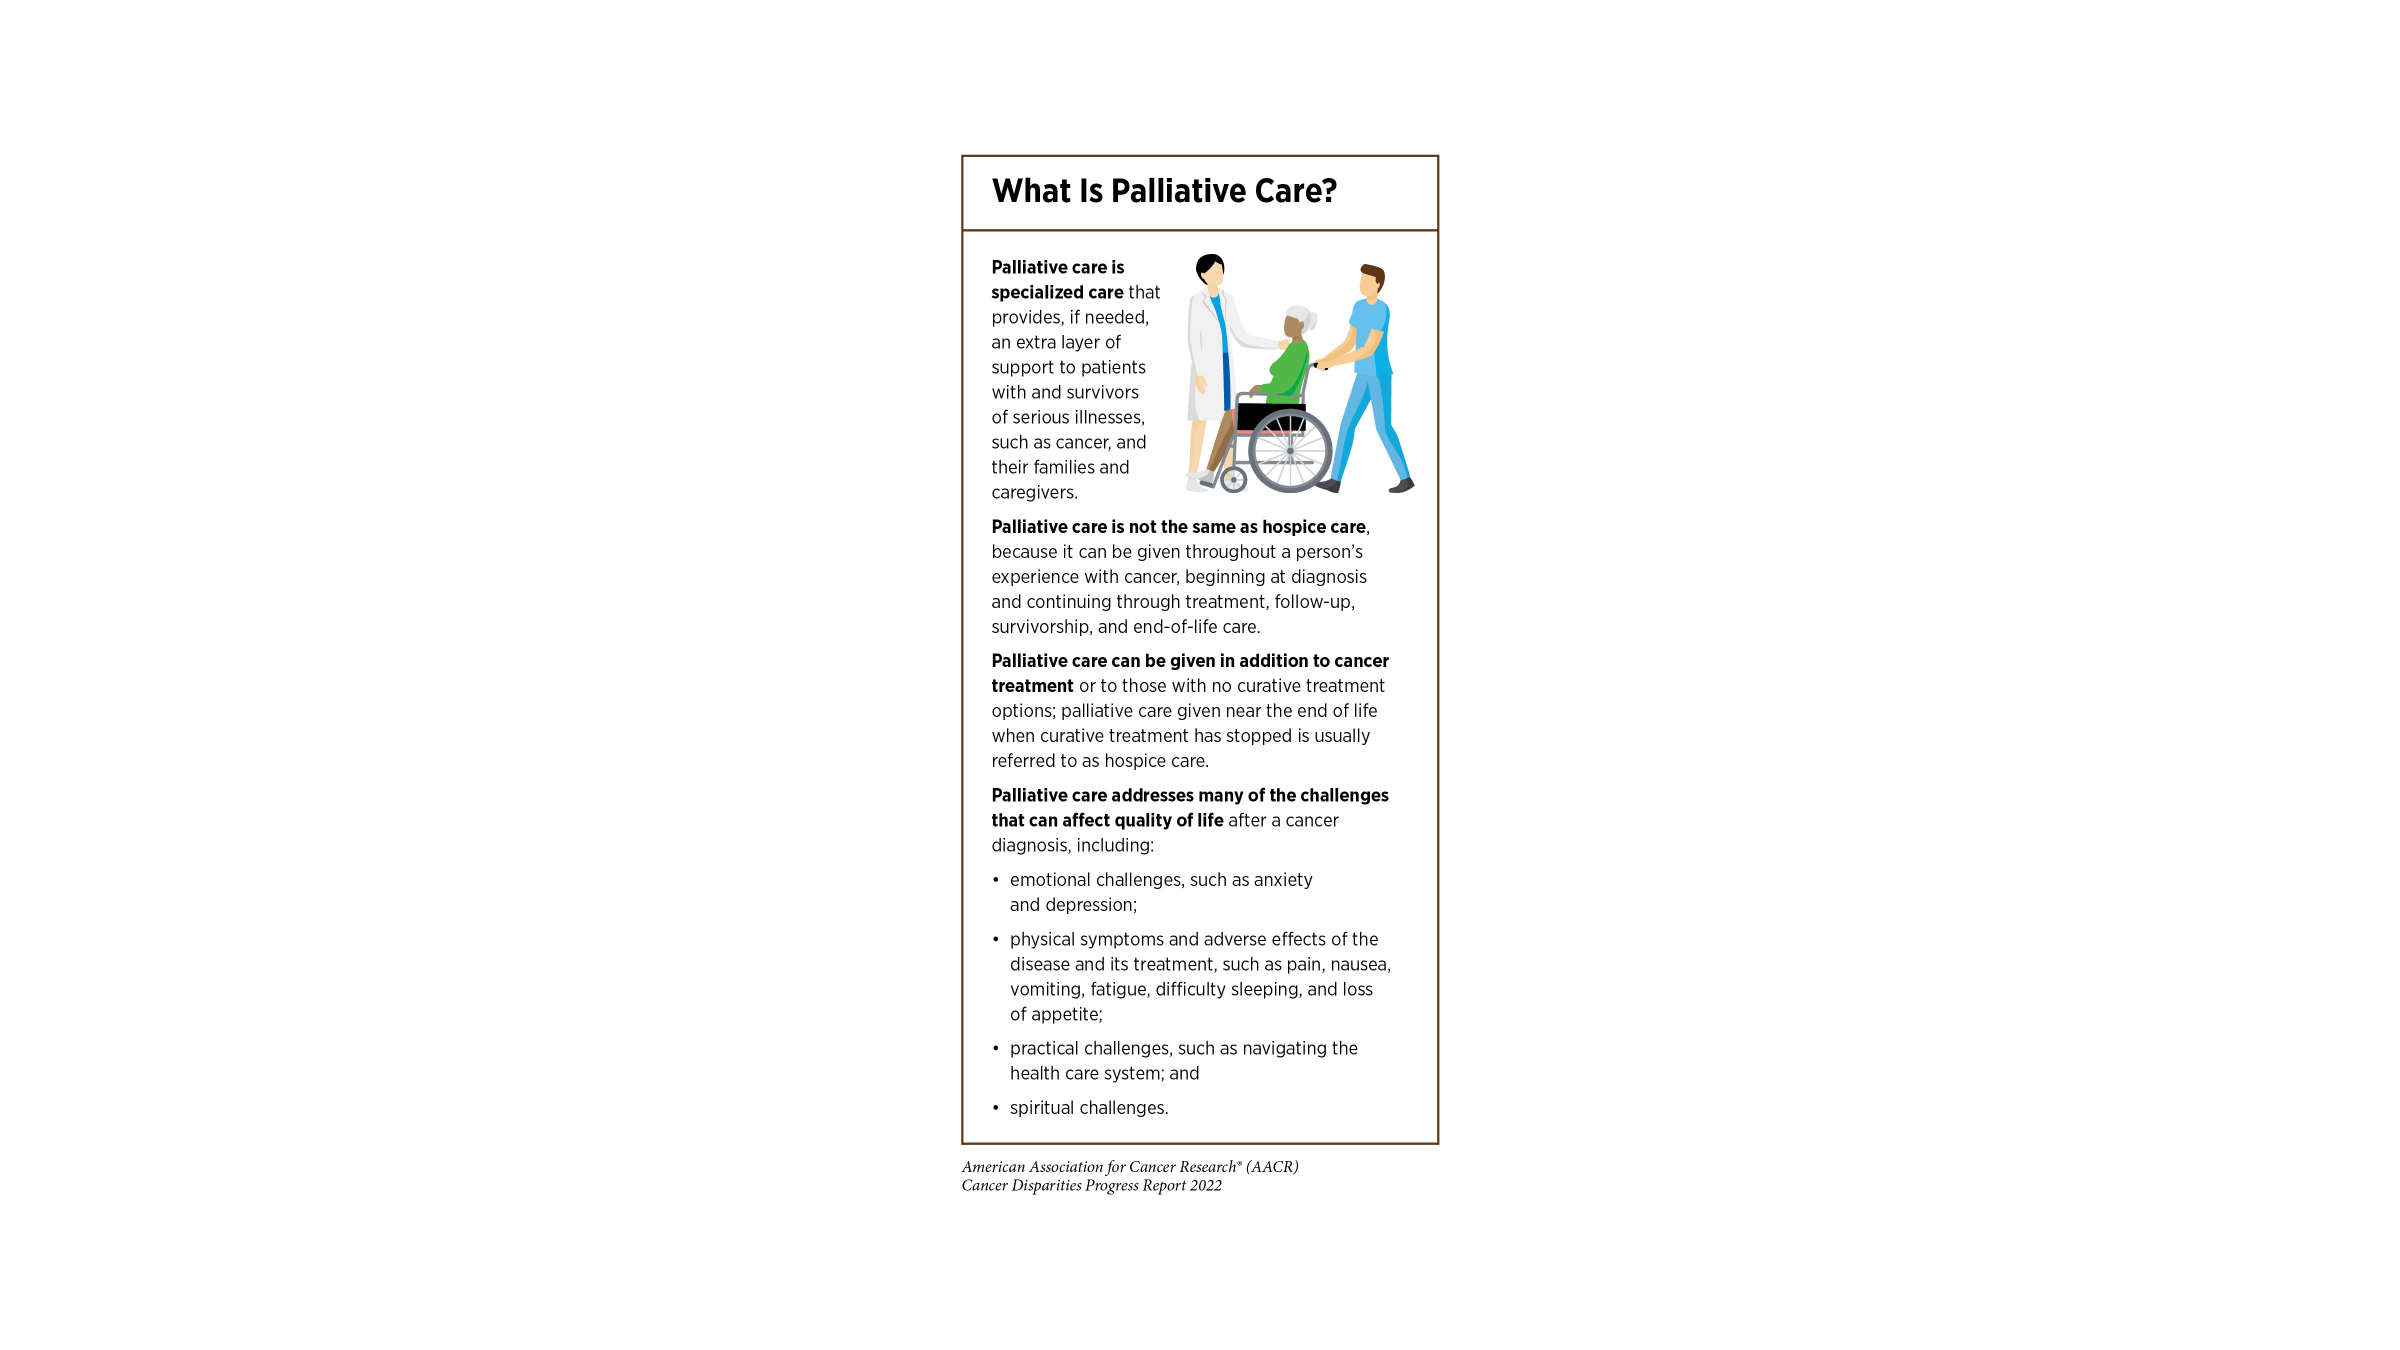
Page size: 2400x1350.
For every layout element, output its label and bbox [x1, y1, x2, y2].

picture [942, 136, 1458, 1214]
